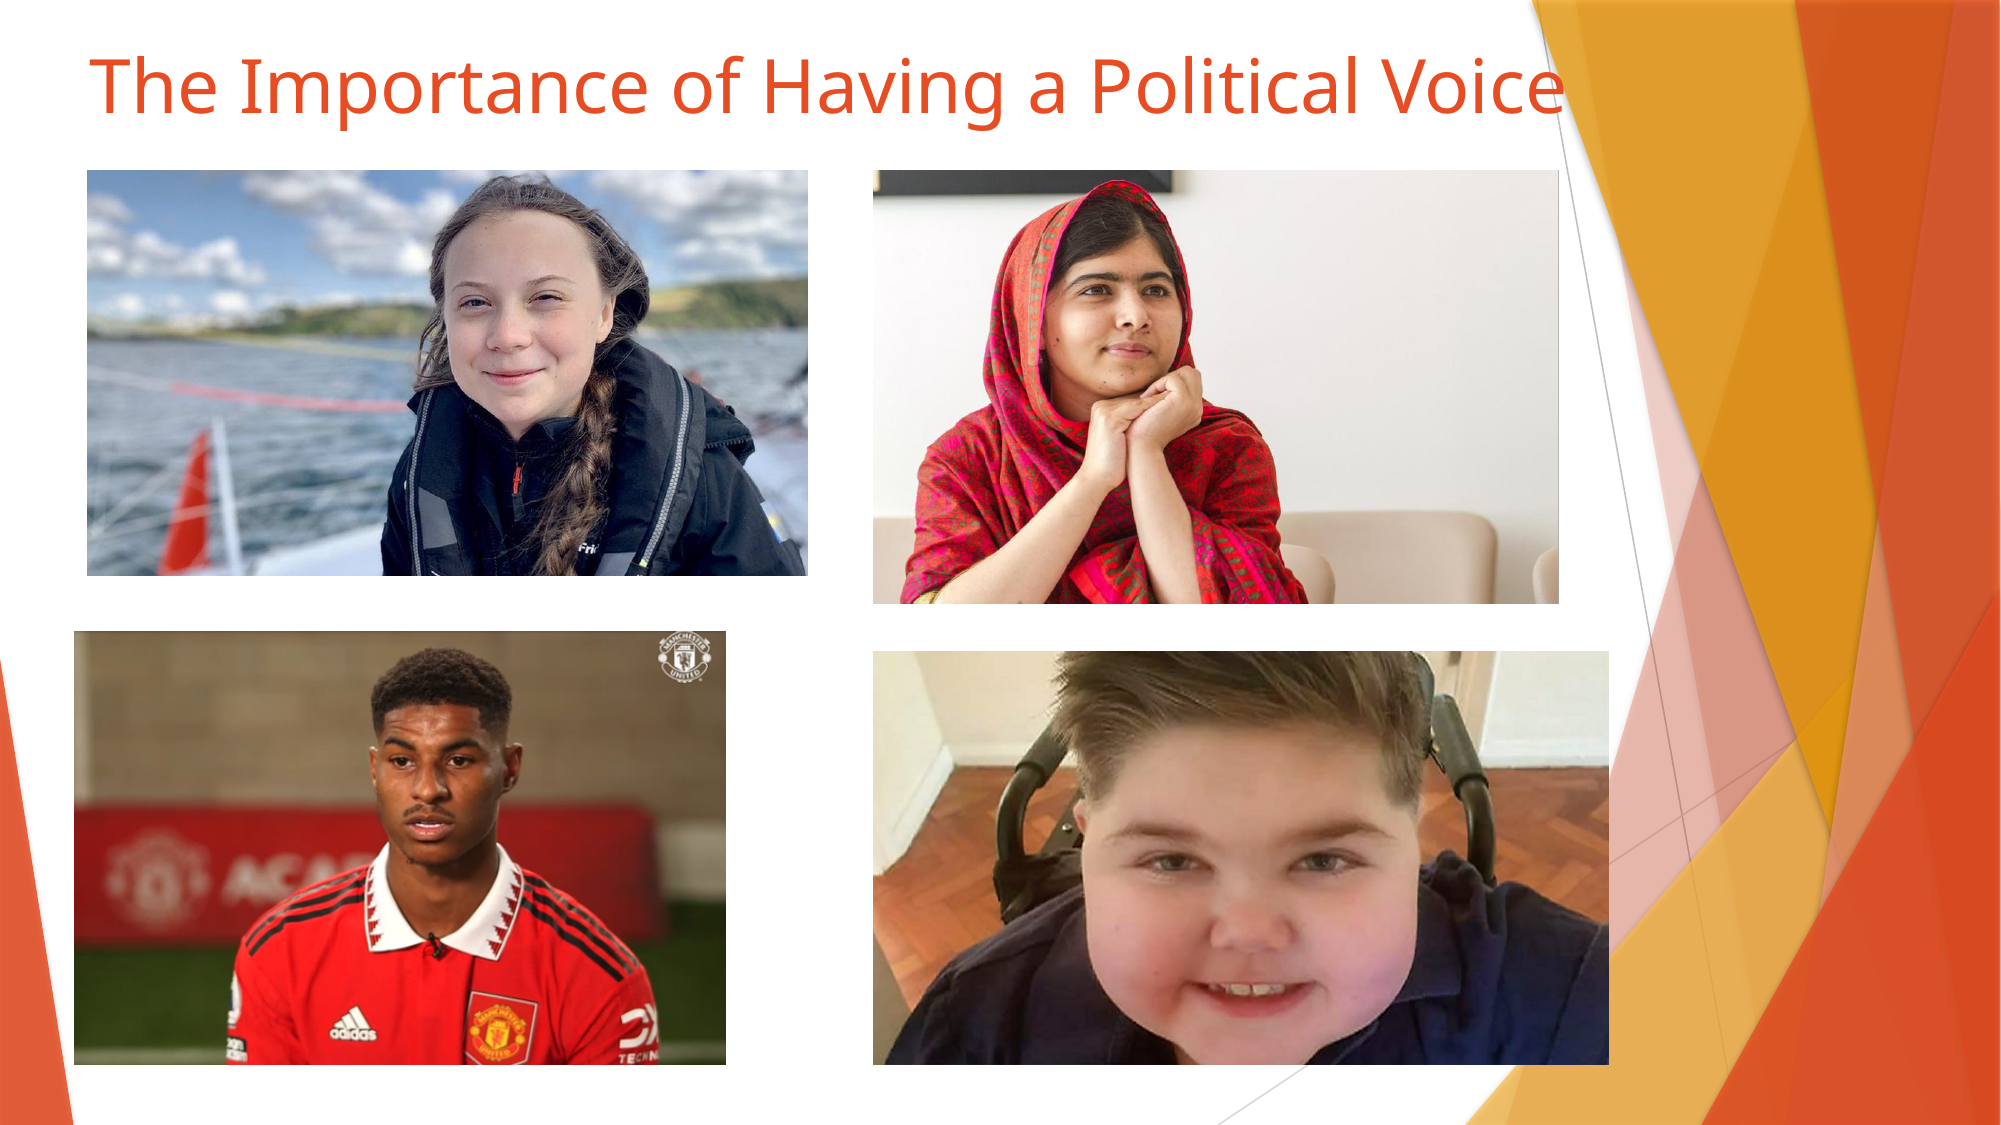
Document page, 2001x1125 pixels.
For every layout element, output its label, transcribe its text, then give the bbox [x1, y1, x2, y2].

title The Importance of Having a Political Voice [74, 31, 1624, 249]
picture [873, 169, 1559, 604]
picture [87, 169, 809, 576]
picture [73, 631, 727, 1066]
picture [873, 651, 1610, 1066]
